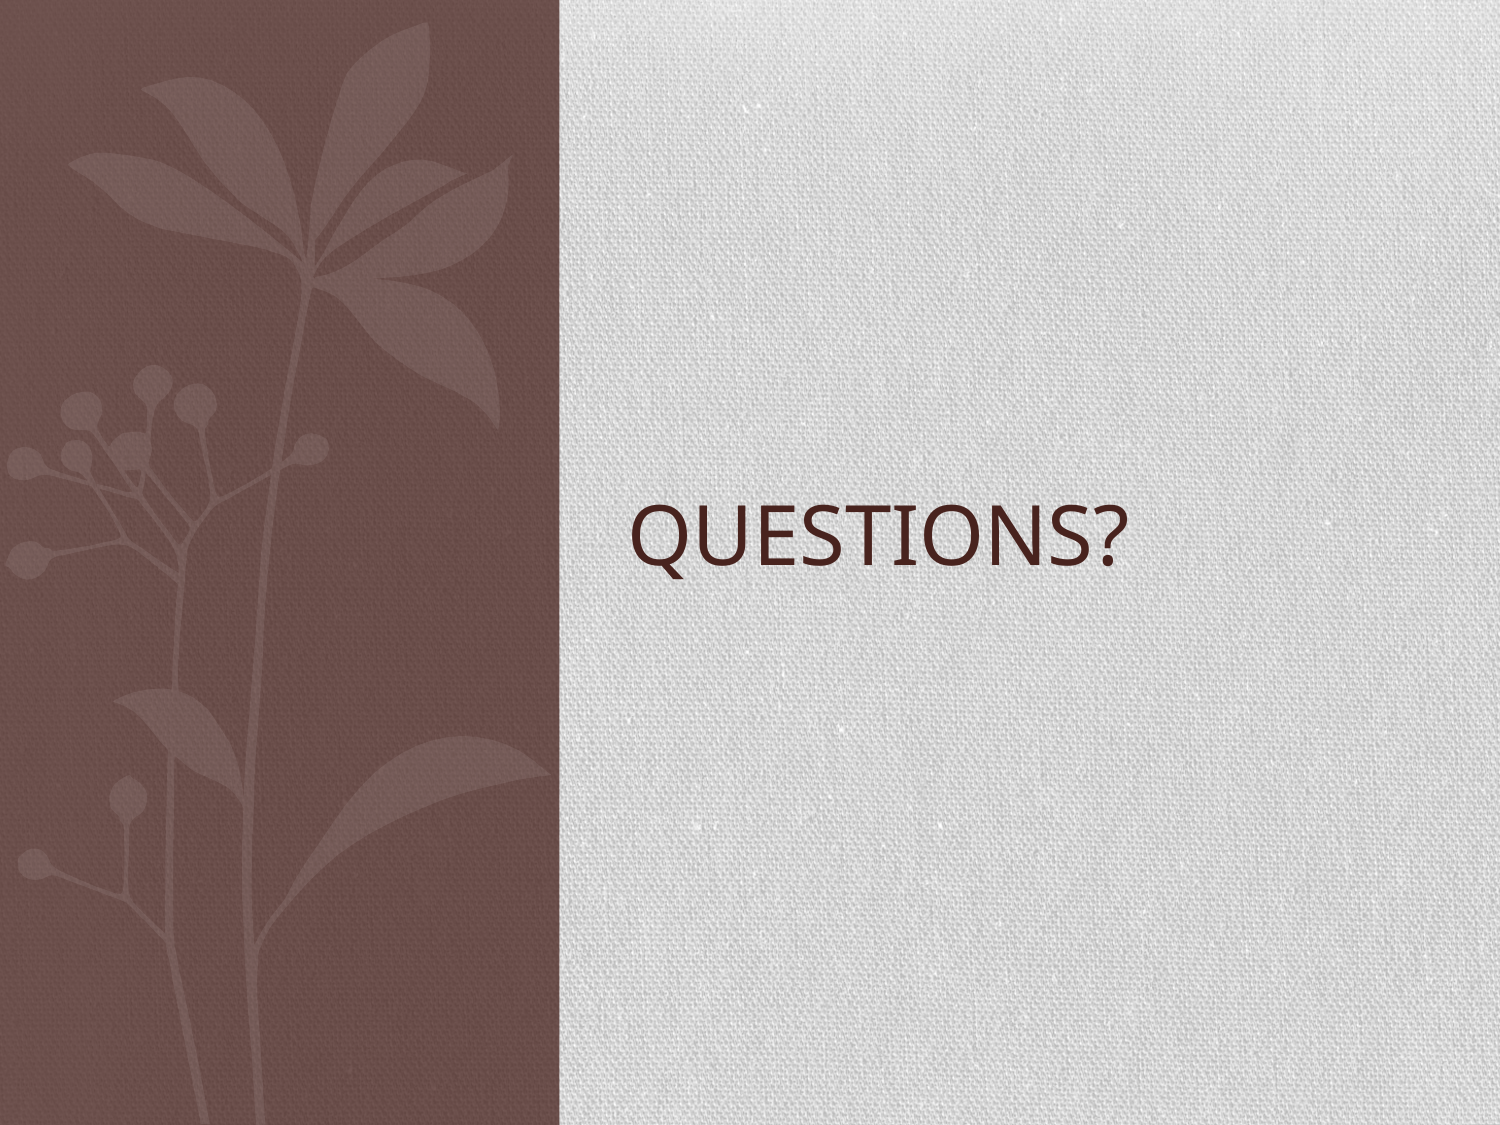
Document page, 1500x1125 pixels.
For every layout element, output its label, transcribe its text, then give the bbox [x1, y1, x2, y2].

title Questions? [612, 474, 1454, 913]
